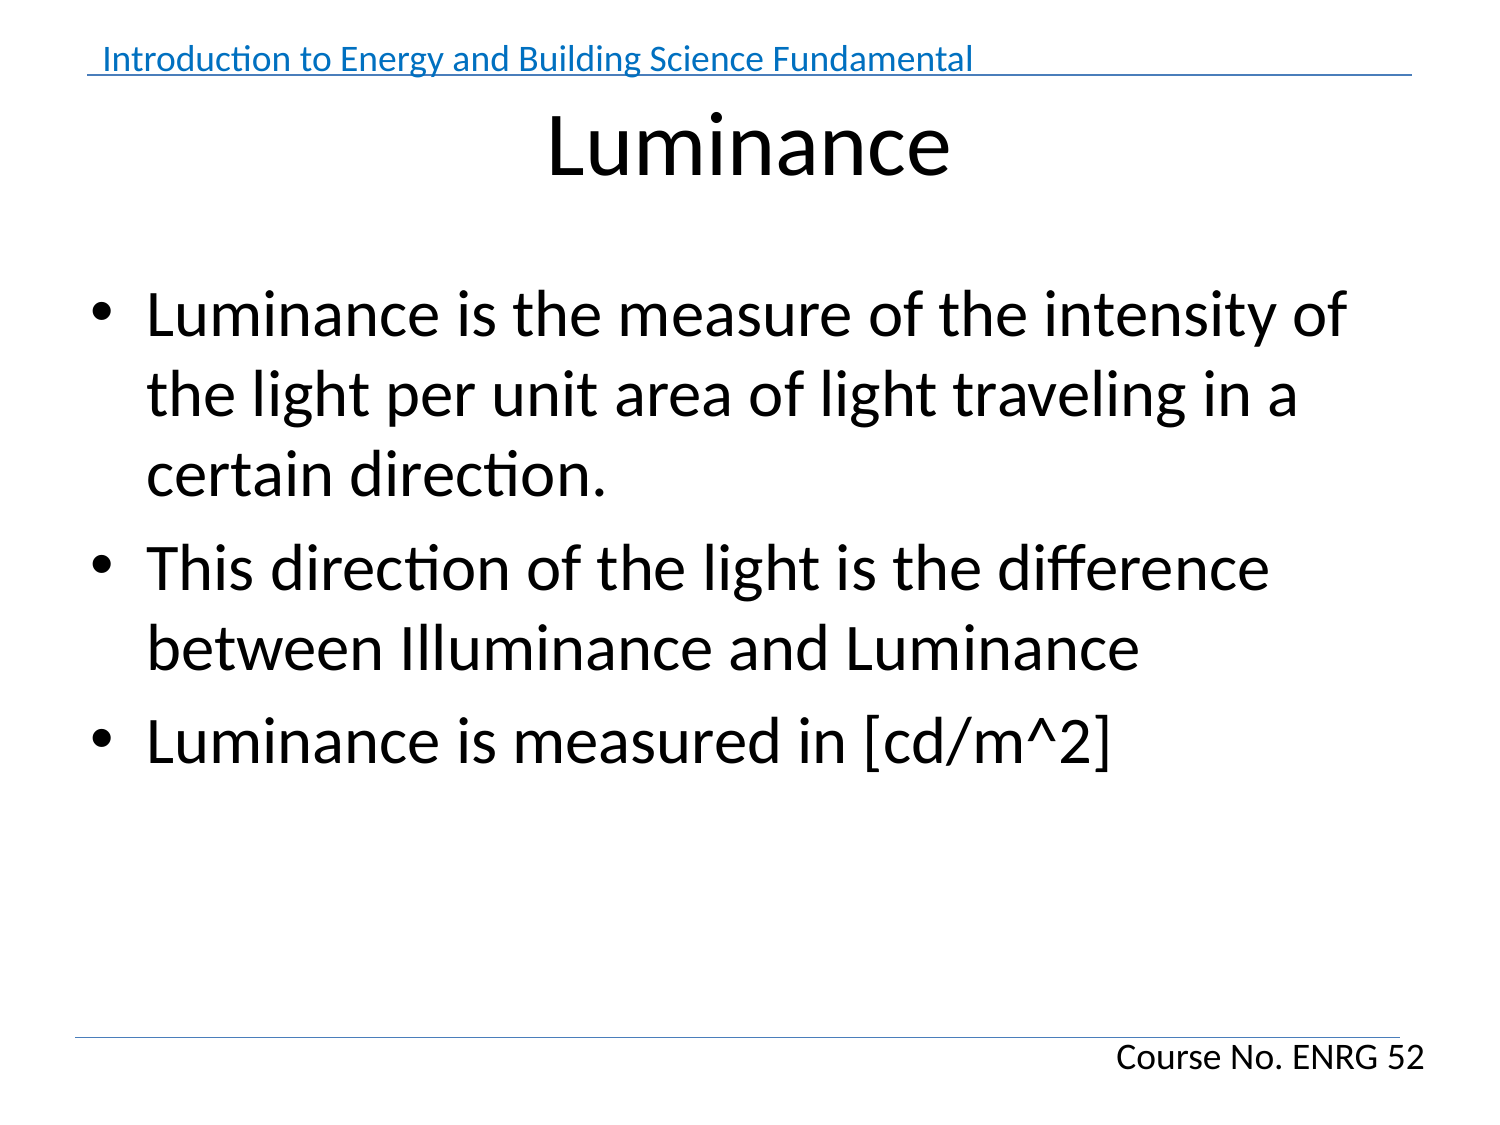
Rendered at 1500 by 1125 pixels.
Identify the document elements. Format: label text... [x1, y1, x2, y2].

title Luminance [75, 45, 1425, 233]
list Luminance is the measure of the intensity of the light per unit area of light traveling in a certain direction. This direction of the light is the difference between Illuminance and Luminance Luminance is measured in [cd/m^2] [75, 262, 1425, 1005]
